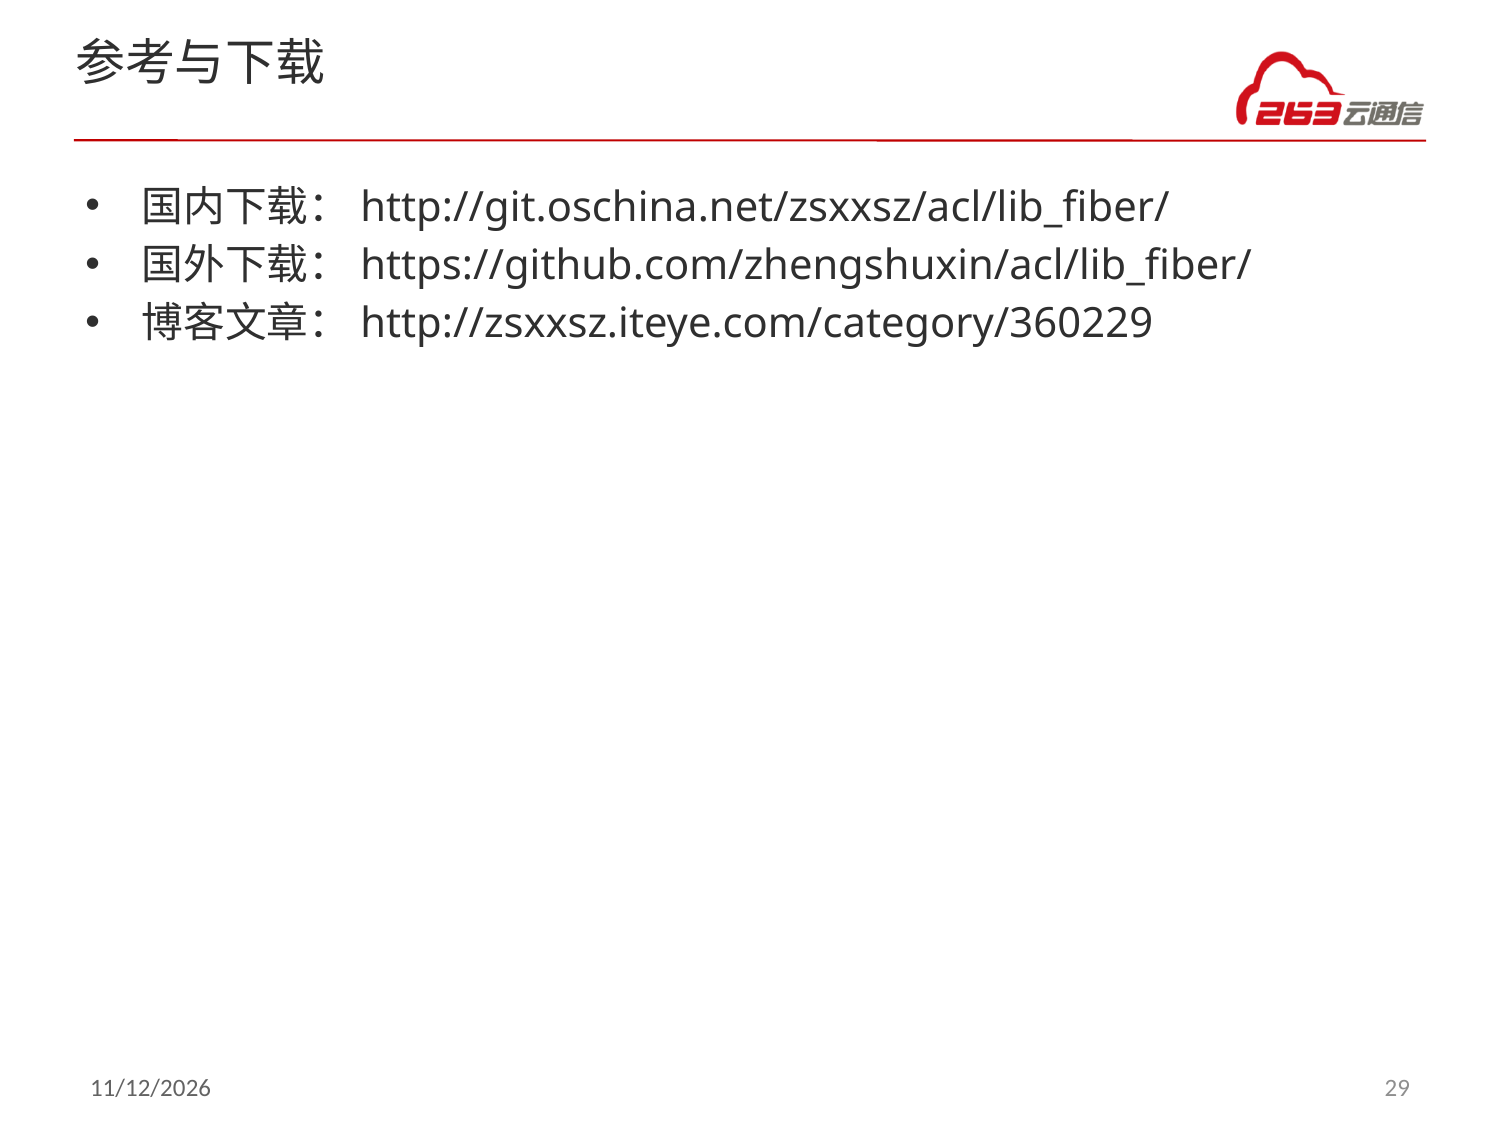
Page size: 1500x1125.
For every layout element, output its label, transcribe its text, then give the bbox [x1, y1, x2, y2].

picture [1230, 37, 1430, 141]
list 国内下载：http://git.oschina.net/zsxxsz/acl/lib_fiber/ 国外下载：https://github.com/zhengshuxin/acl/lib_fiber/ 博客文章：http://zsxxsz.iteye.com/category/360229 [70, 171, 1421, 1016]
title 参考与下载 [75, 30, 1235, 136]
